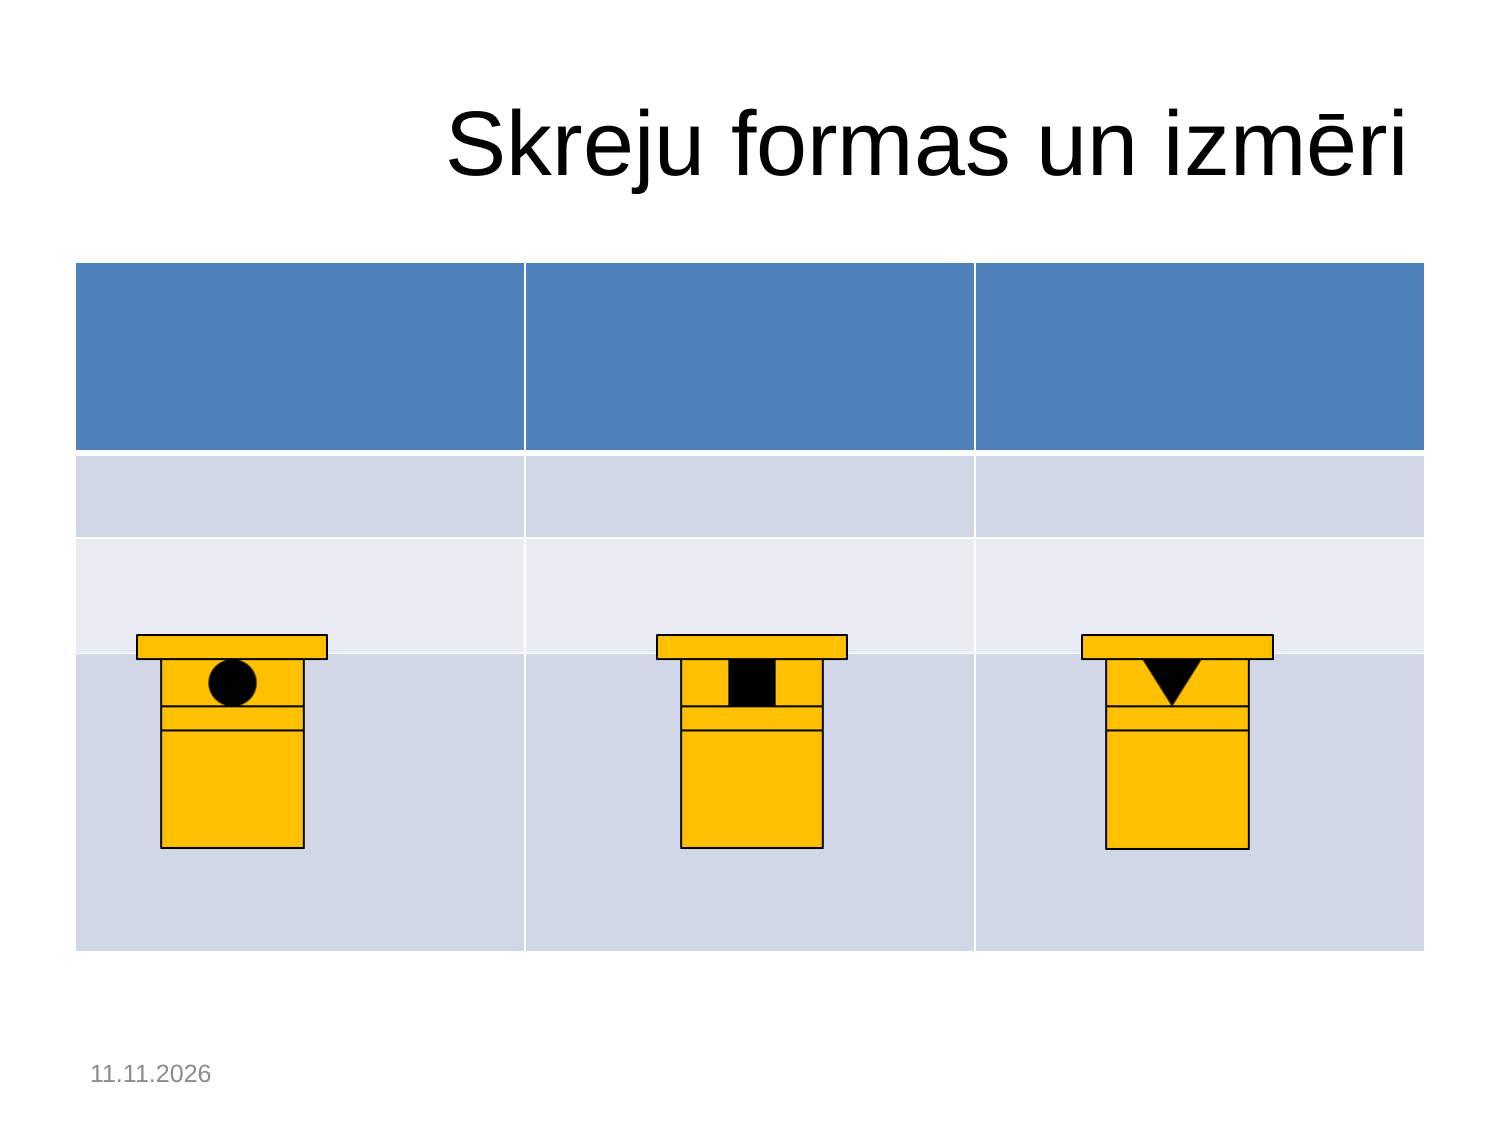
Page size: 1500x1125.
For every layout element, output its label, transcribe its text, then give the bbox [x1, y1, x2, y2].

title Skreju formas un izmēri [74, 44, 1426, 233]
table_cell [976, 456, 1424, 537]
table_cell [526, 654, 974, 951]
table_cell [76, 654, 524, 951]
table_header [76, 263, 524, 450]
picture [655, 632, 849, 850]
table_cell [76, 539, 524, 653]
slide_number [75, 1042, 425, 1103]
picture [1080, 633, 1275, 851]
table_cell [76, 456, 524, 537]
table_cell [976, 654, 1424, 951]
picture [135, 632, 329, 850]
table_header [526, 263, 974, 450]
table_cell [976, 539, 1424, 653]
table_cell [526, 539, 974, 653]
table_cell [526, 456, 974, 537]
table_header [976, 263, 1424, 450]
